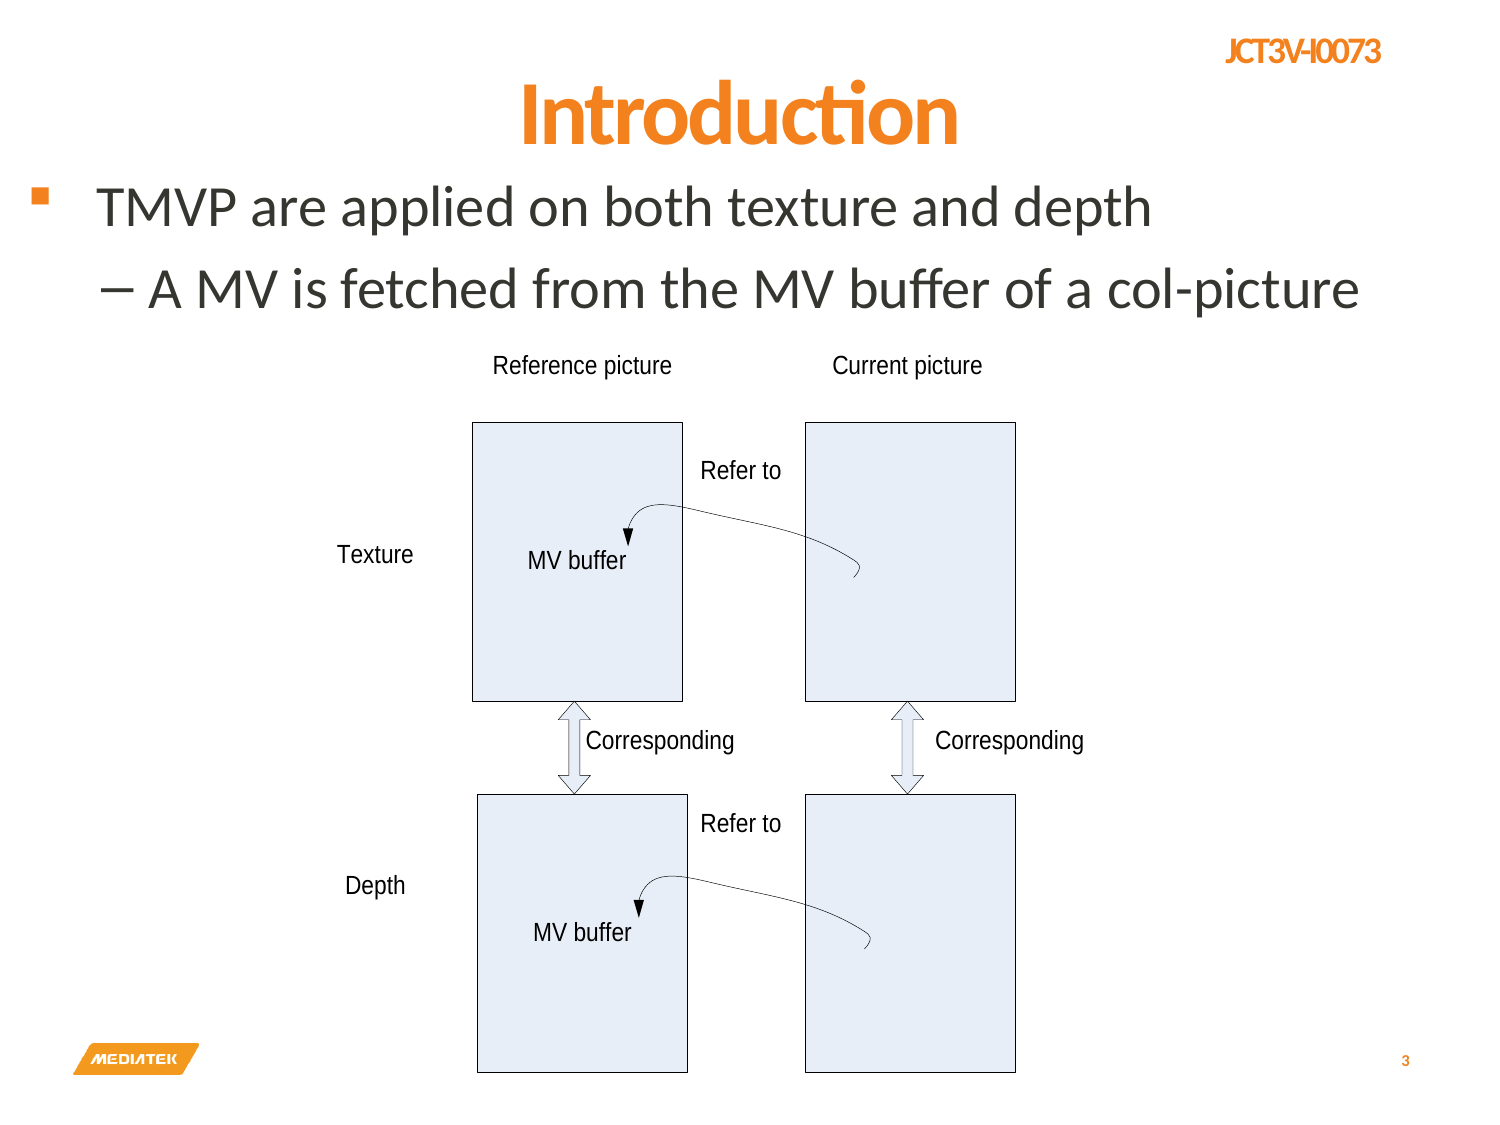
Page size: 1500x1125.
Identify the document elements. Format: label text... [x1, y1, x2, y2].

picture [73, 1043, 199, 1075]
slide_number 3 [1251, 1029, 1425, 1090]
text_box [312, 337, 1100, 1076]
list TMVP are applied on both texture and depth A MV is fetched from the MV buffer of a col-picture [11, 160, 1447, 929]
title Introduction [64, 66, 1415, 160]
